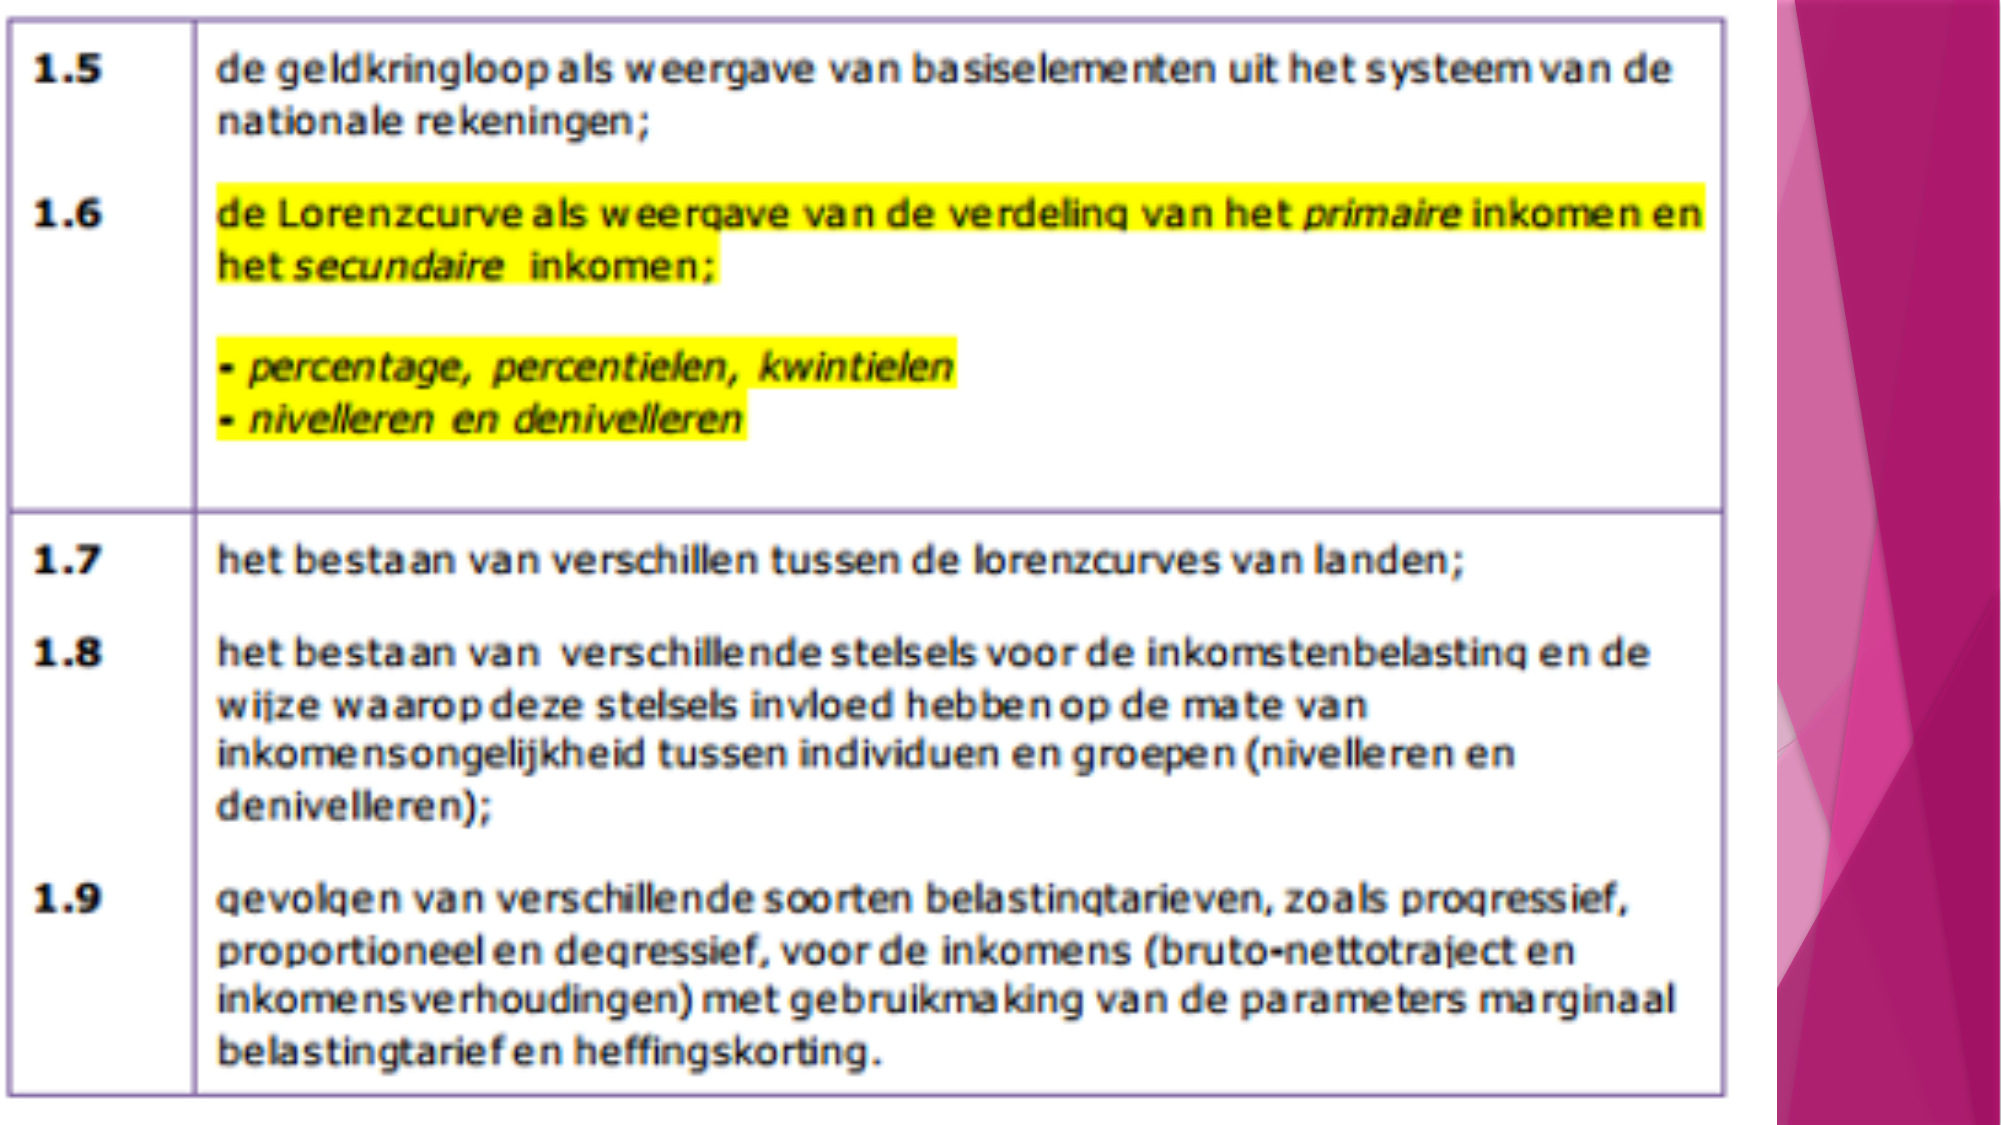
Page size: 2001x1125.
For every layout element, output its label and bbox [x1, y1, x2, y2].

picture [0, 0, 1777, 1125]
